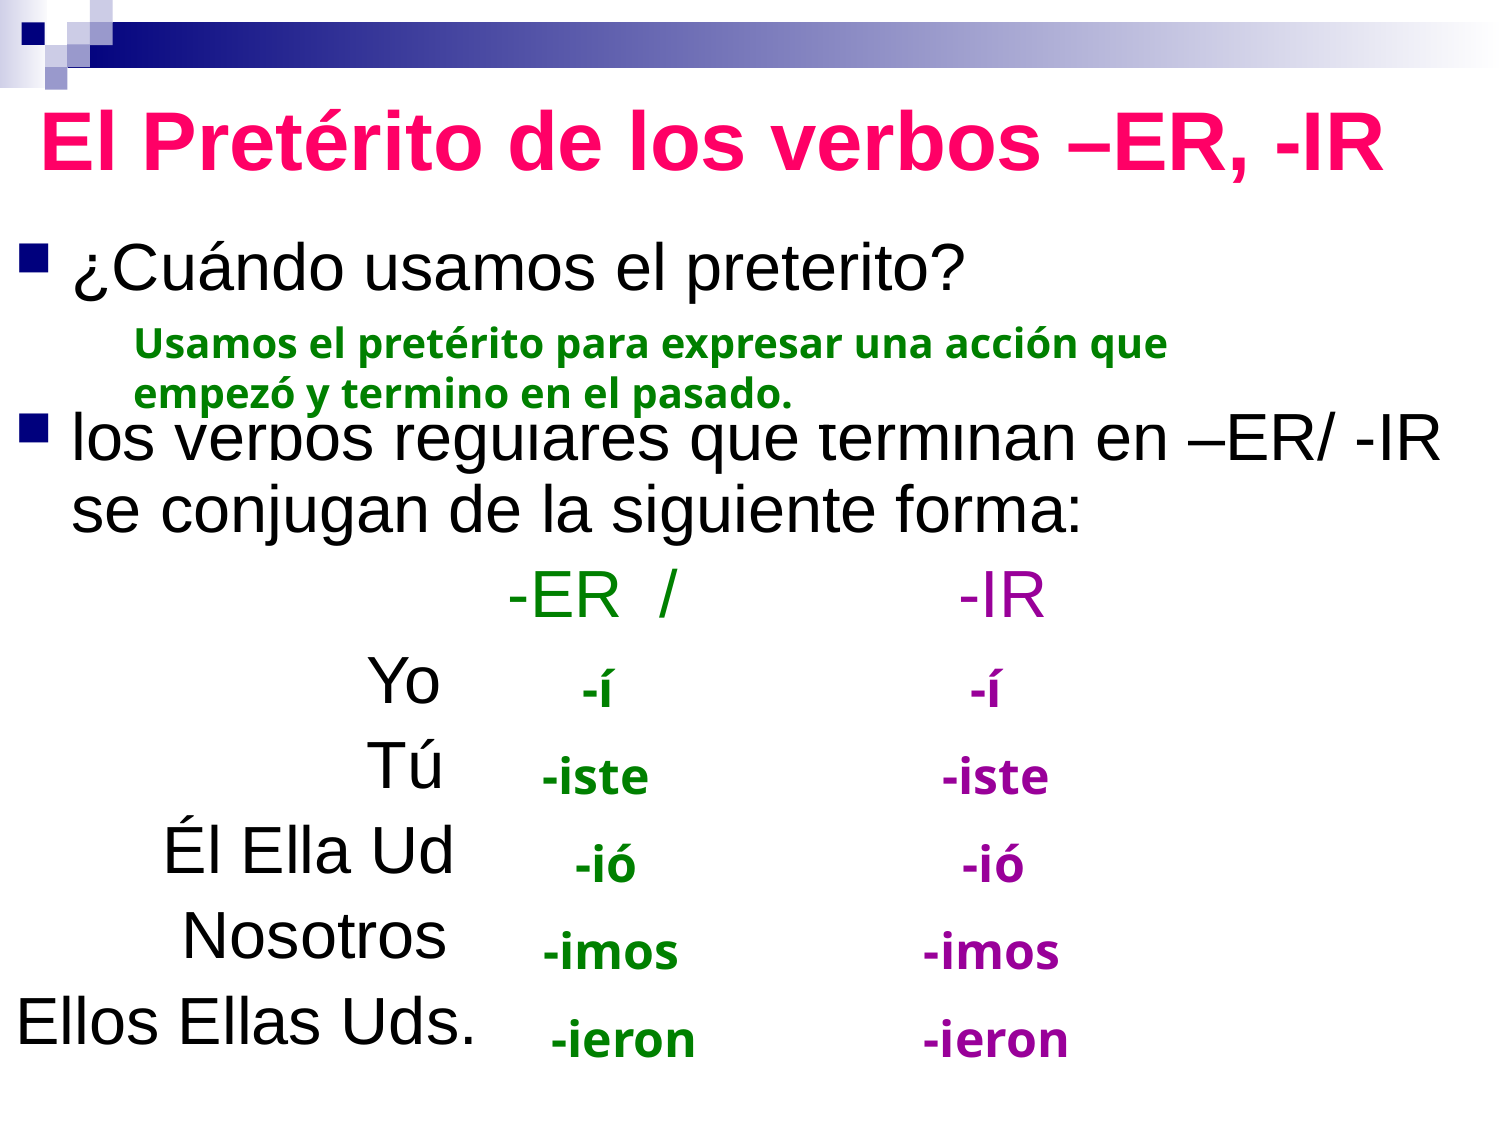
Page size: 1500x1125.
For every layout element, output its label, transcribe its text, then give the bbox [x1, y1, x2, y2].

text_box -ieron [909, 999, 1164, 1075]
text_box -í [568, 649, 708, 725]
text_box -iste [927, 737, 1130, 813]
list ¿Cuándo usamos el preterito? los verbos regulares que terminan en –ER/ -IR se conjugan de la siguiente forma: -ER / -IR Yo Tú Él Ella Ud Nosotros Ellos Ellas Uds. [0, 224, 1500, 1088]
text_box -ieron [536, 999, 791, 1075]
title El Pretérito de los verbos –ER, -IR [24, 24, 1500, 224]
text_box Usamos el pretérito para expresar una acción que empezó y termino en el pasado. [118, 309, 1195, 425]
text_box -ió [948, 824, 1119, 900]
text_box -í [955, 649, 1095, 725]
text_box -imos [909, 912, 1140, 988]
text_box -imos [528, 912, 773, 988]
text_box -iste [527, 737, 665, 813]
text_box -ió [560, 824, 731, 900]
